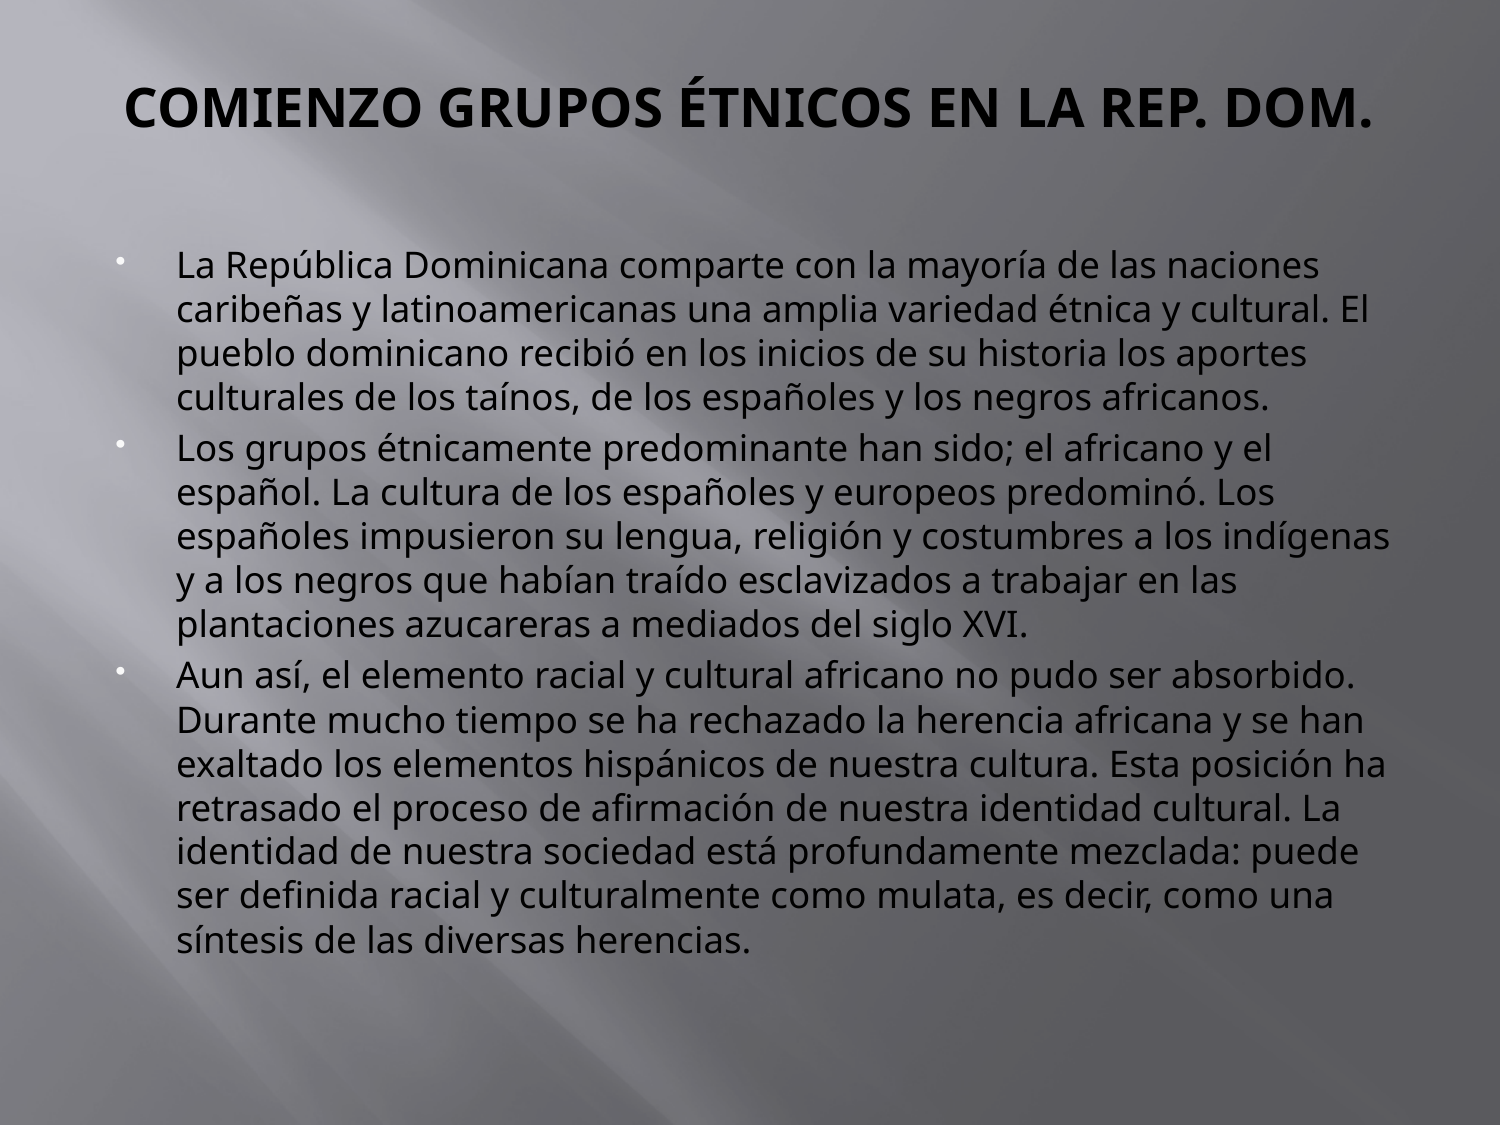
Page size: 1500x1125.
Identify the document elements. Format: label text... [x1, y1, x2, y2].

list La República Dominicana comparte con la mayoría de las naciones caribeñas y latinoamericanas una amplia variedad étnica y cultural. El pueblo dominicano recibió en los inicios de su historia los aportes culturales de los taínos, de los españoles y los negros africanos. Los grupos étnicamente predominante han sido; el africano y el español. La cultura de los españoles y europeos predominó. Los españoles impusieron su lengua, religión y costumbres a los indígenas y a los negros que habían traído esclavizados a trabajar en las plantaciones azucareras a mediados del siglo XVI. Aun así, el elemento racial y cultural africano no pudo ser absorbido. Durante mucho tiempo se ha rechazado la herencia africana y se han exaltado los elementos hispánicos de nuestra cultura. Esta posición ha retrasado el proceso de afirmación de nuestra identidad cultural. La identidad de nuestra sociedad está profundamente mezclada: puede ser definida racial y culturalmente como mulata, es decir, como una síntesis de las diversas herencias. [82, 234, 1432, 1007]
title COMIENZO GRUPOS ÉTNICOS EN LA REP. DOM. [75, 45, 1425, 233]
